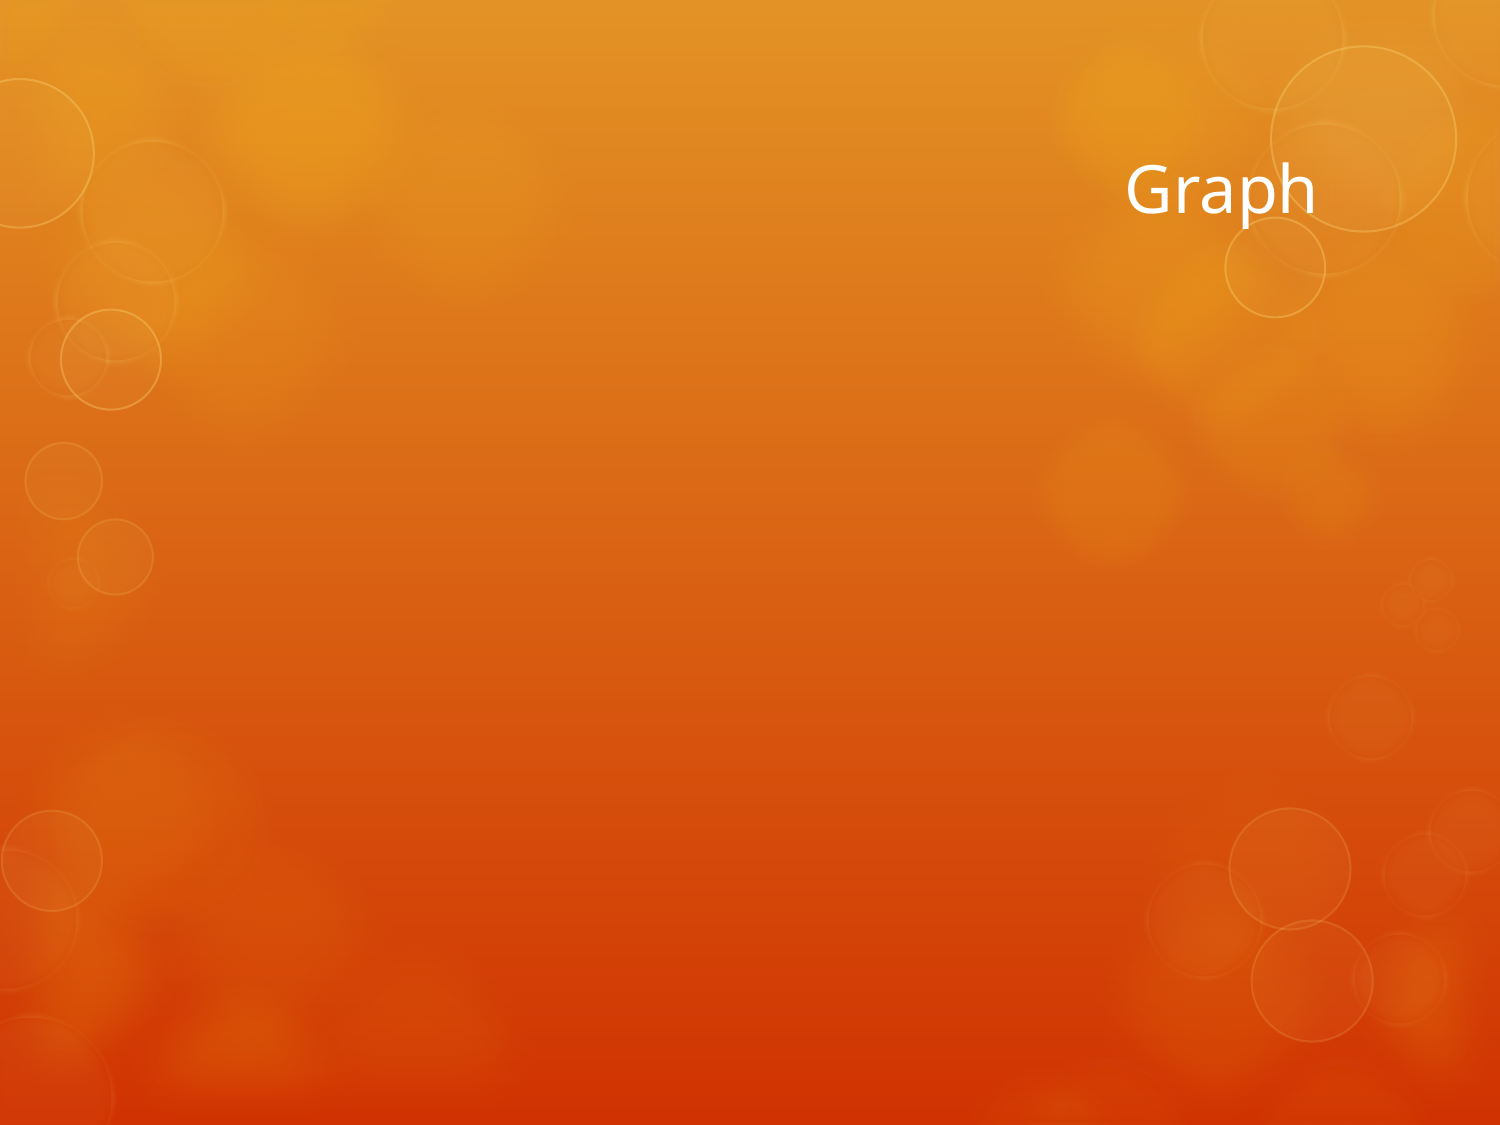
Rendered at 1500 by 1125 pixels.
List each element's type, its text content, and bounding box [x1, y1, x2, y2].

title Graph [1050, 110, 1335, 263]
